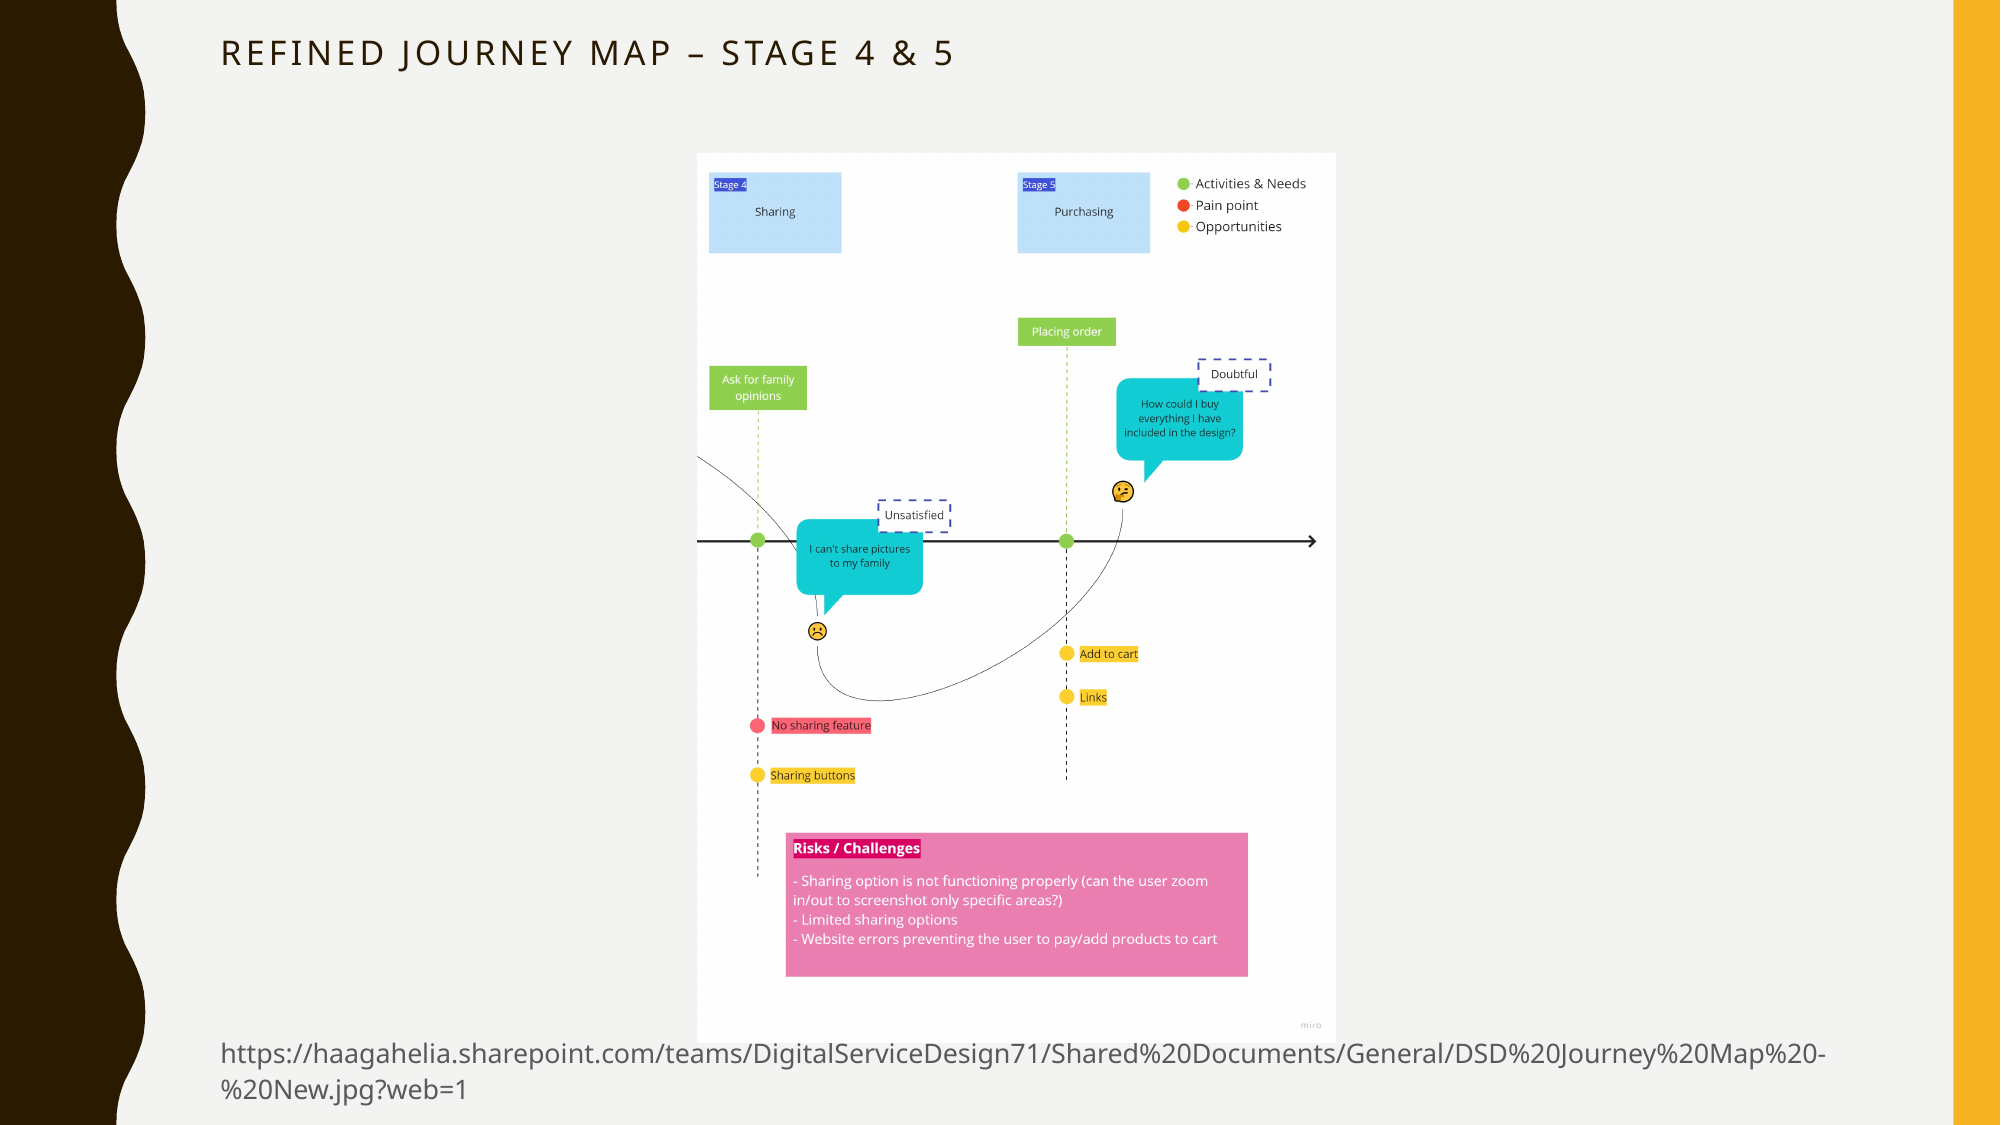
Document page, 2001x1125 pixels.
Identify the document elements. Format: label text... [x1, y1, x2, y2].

picture [696, 153, 1336, 1043]
title Refined journey map – STAGE 4 & 5 [205, 28, 1875, 161]
list https://haagahelia.sharepoint.com/teams/DigitalServiceDesign71/Shared%20Documents/General/DSD%20Journey%20Map%20-%20New.jpg?web=1 [205, 225, 1875, 1114]
